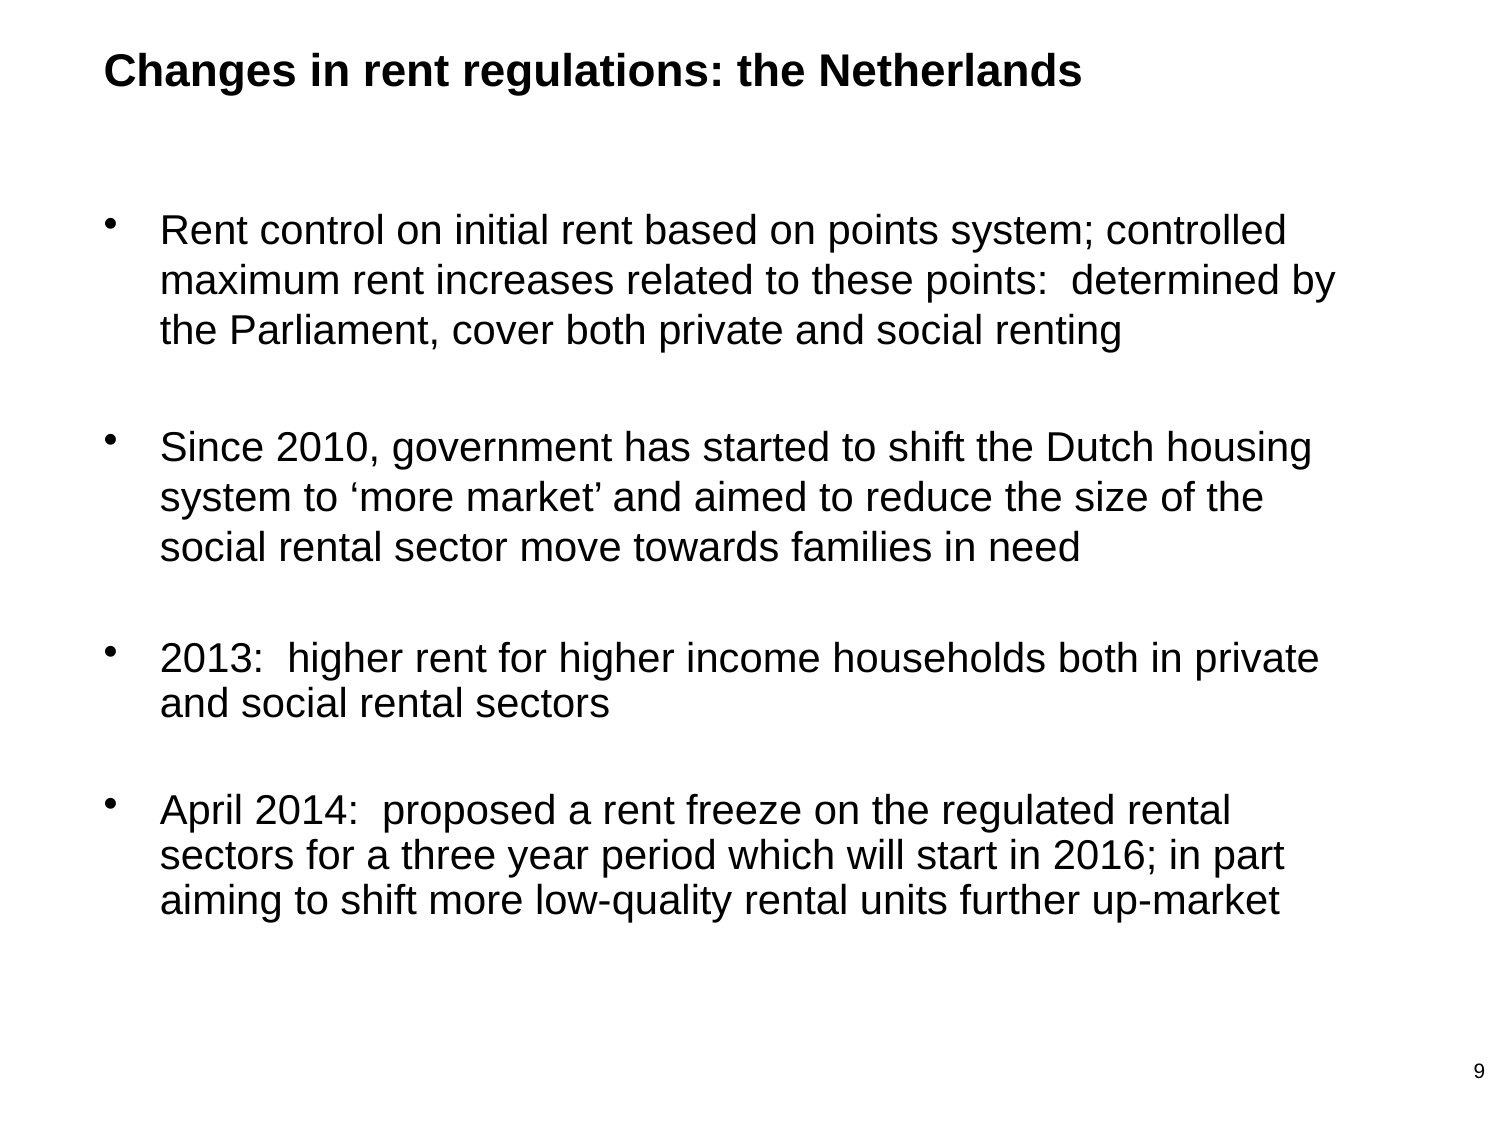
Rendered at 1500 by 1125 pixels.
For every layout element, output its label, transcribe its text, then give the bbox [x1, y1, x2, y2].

slide_number 9 [1187, 1050, 1500, 1125]
list Rent control on initial rent based on points system; controlled maximum rent increases related to these points: determined by the Parliament, cover both private and social renting Since 2010, government has started to shift the Dutch housing system to ‘more market’ and aimed to reduce the size of the social rental sector move towards families in need 2013: higher rent for higher income households both in private and social rental sectors April 2014: proposed a rent freeze on the regulated rental sectors for a three year period which will start in 2016; in part aiming to shift more low-quality rental units further up-market [88, 138, 1365, 1094]
title Changes in rent regulations: the Netherlands [88, 0, 1388, 138]
